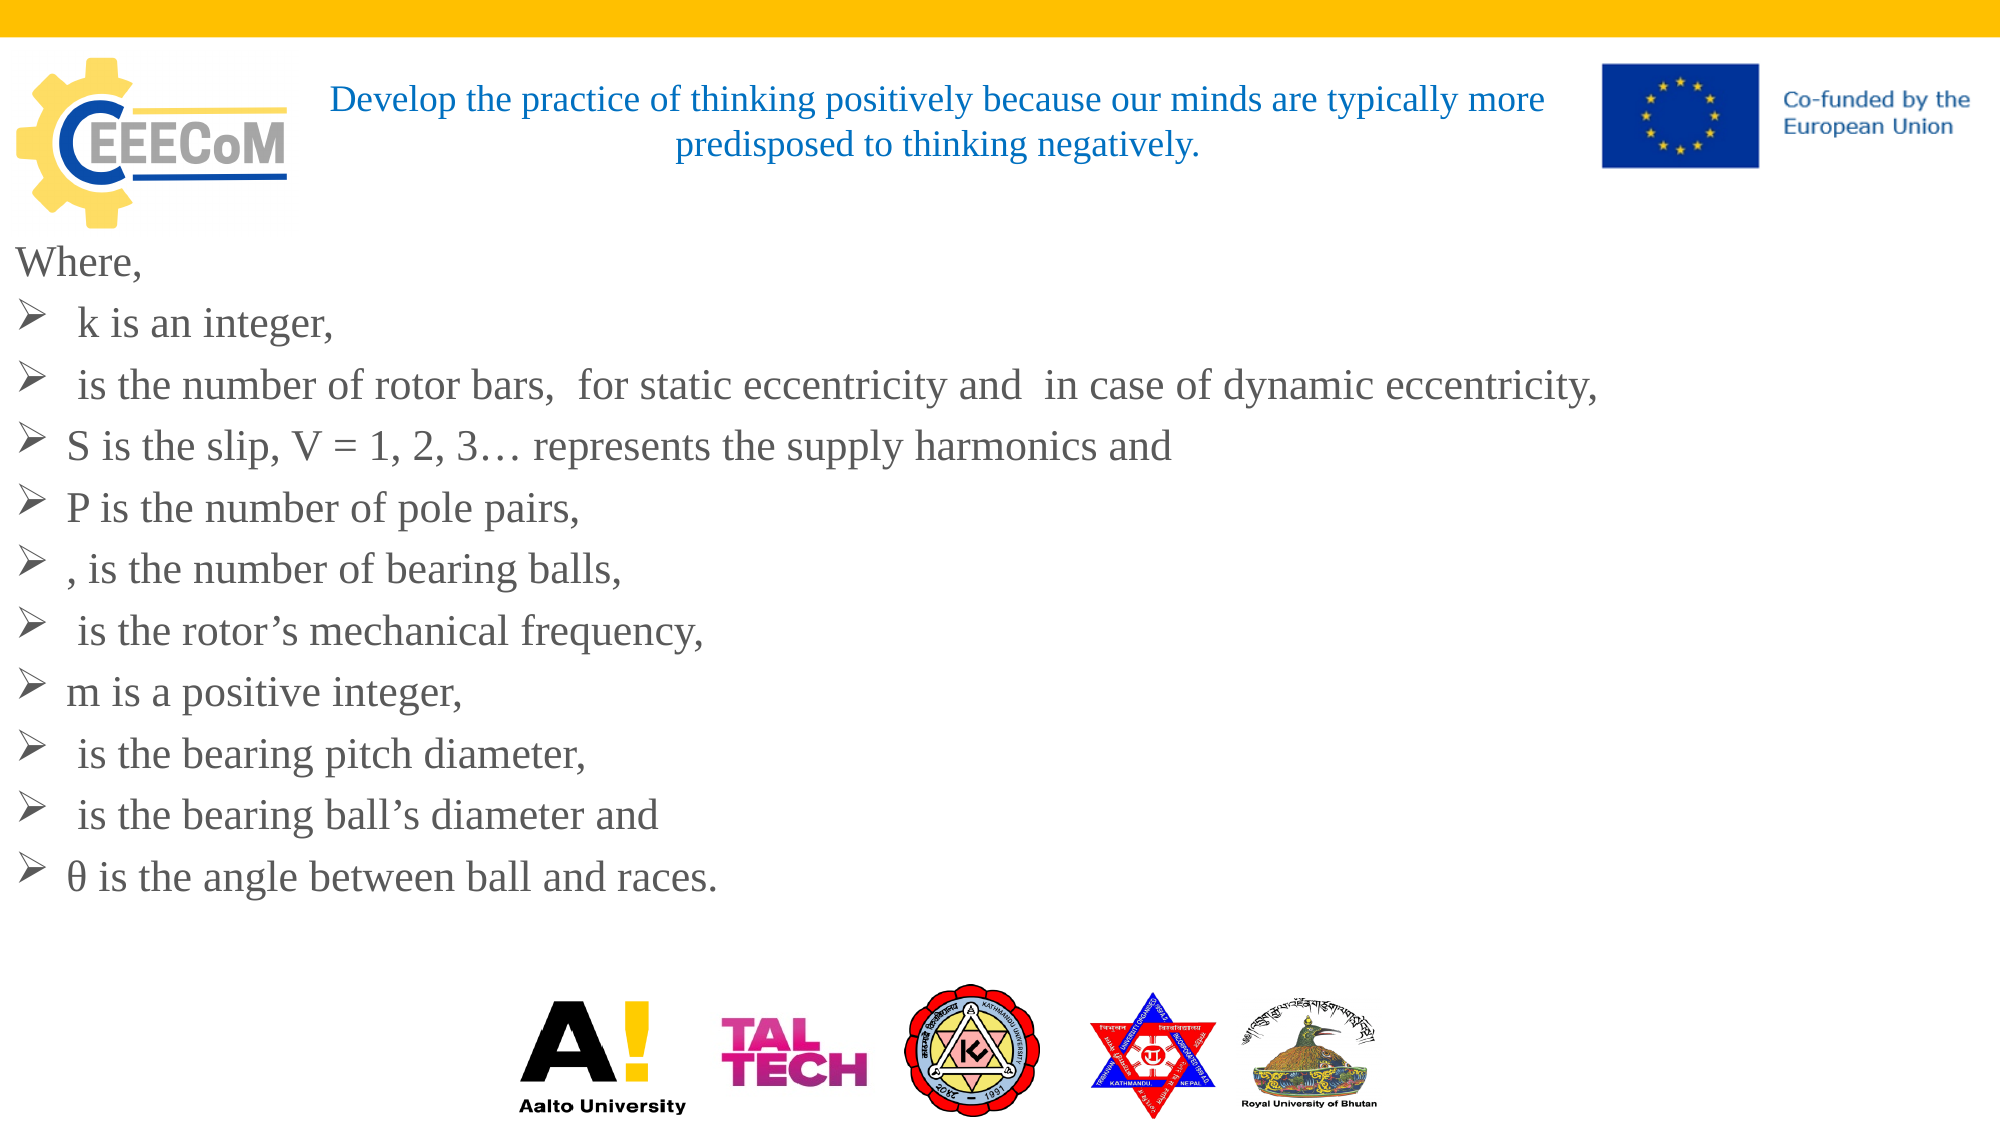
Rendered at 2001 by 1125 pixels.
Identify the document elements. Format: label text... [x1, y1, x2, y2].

picture [11, 50, 299, 237]
title Develop the practice of thinking positively because our minds are typically more predisposed to thinking negatively. [312, 37, 1565, 201]
picture [1595, 46, 2000, 181]
picture [512, 984, 1382, 1125]
